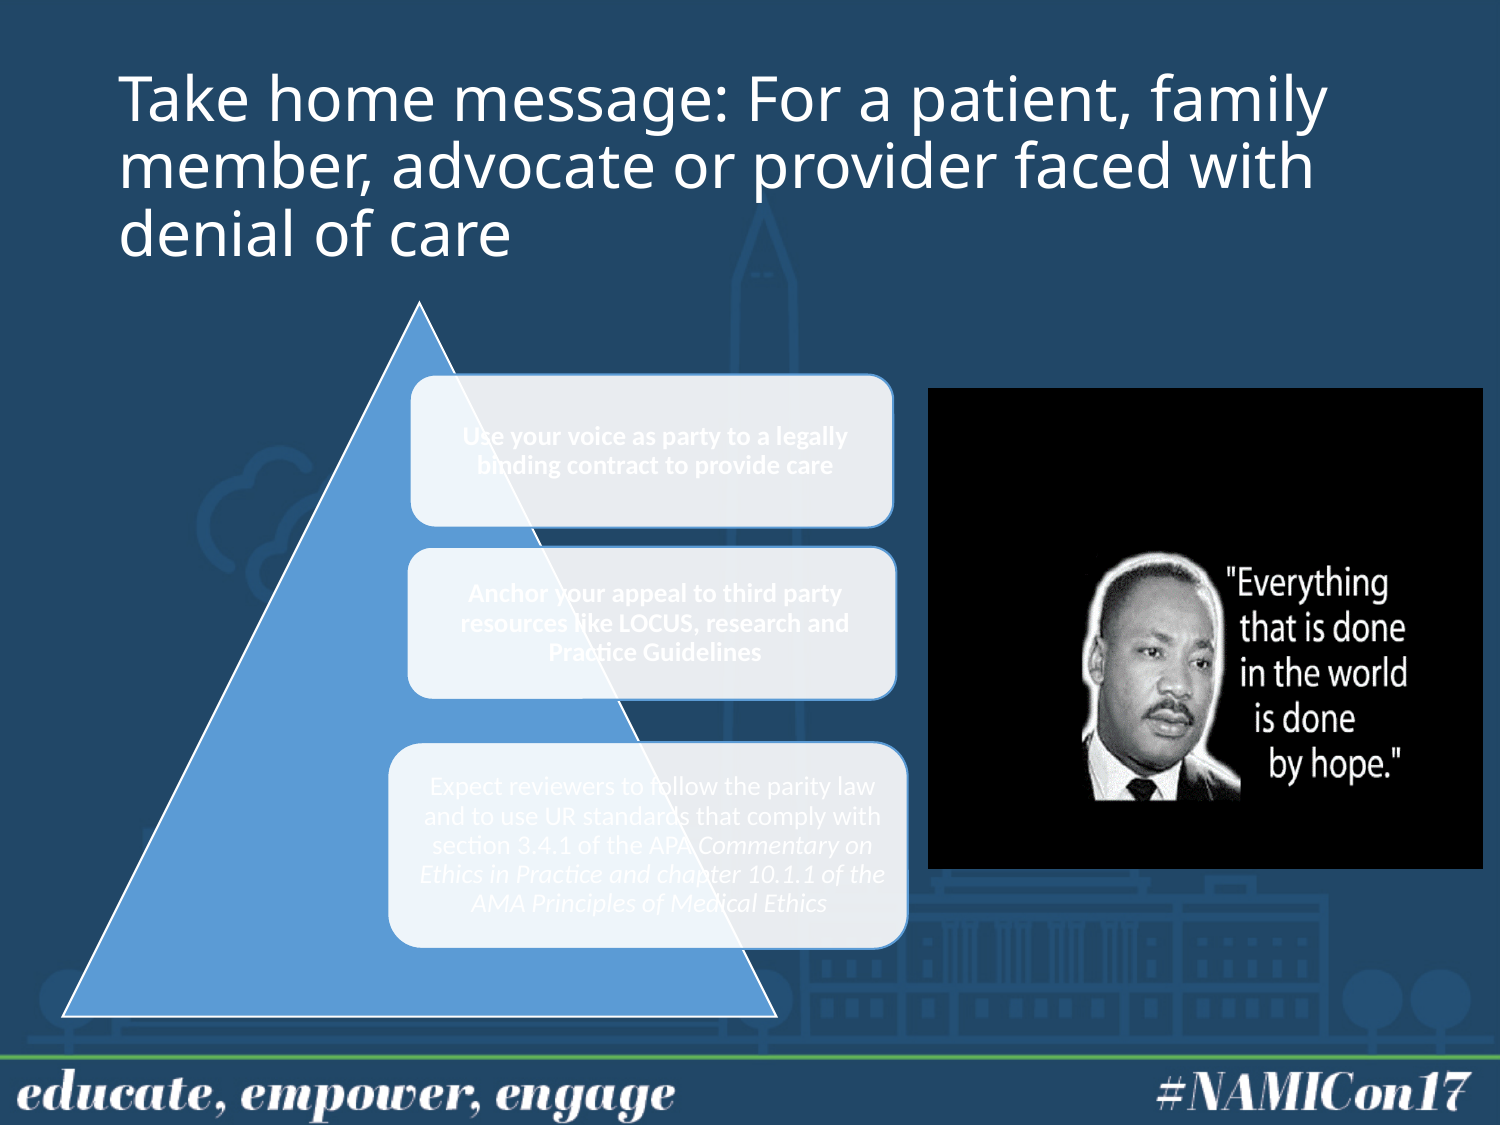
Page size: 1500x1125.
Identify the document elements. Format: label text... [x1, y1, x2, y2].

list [928, 388, 1483, 869]
title Take home message: For a patient, family member, advocate or provider faced with denial of care [103, 59, 1397, 278]
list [66, 302, 908, 1017]
picture [0, 0, 1500, 1125]
